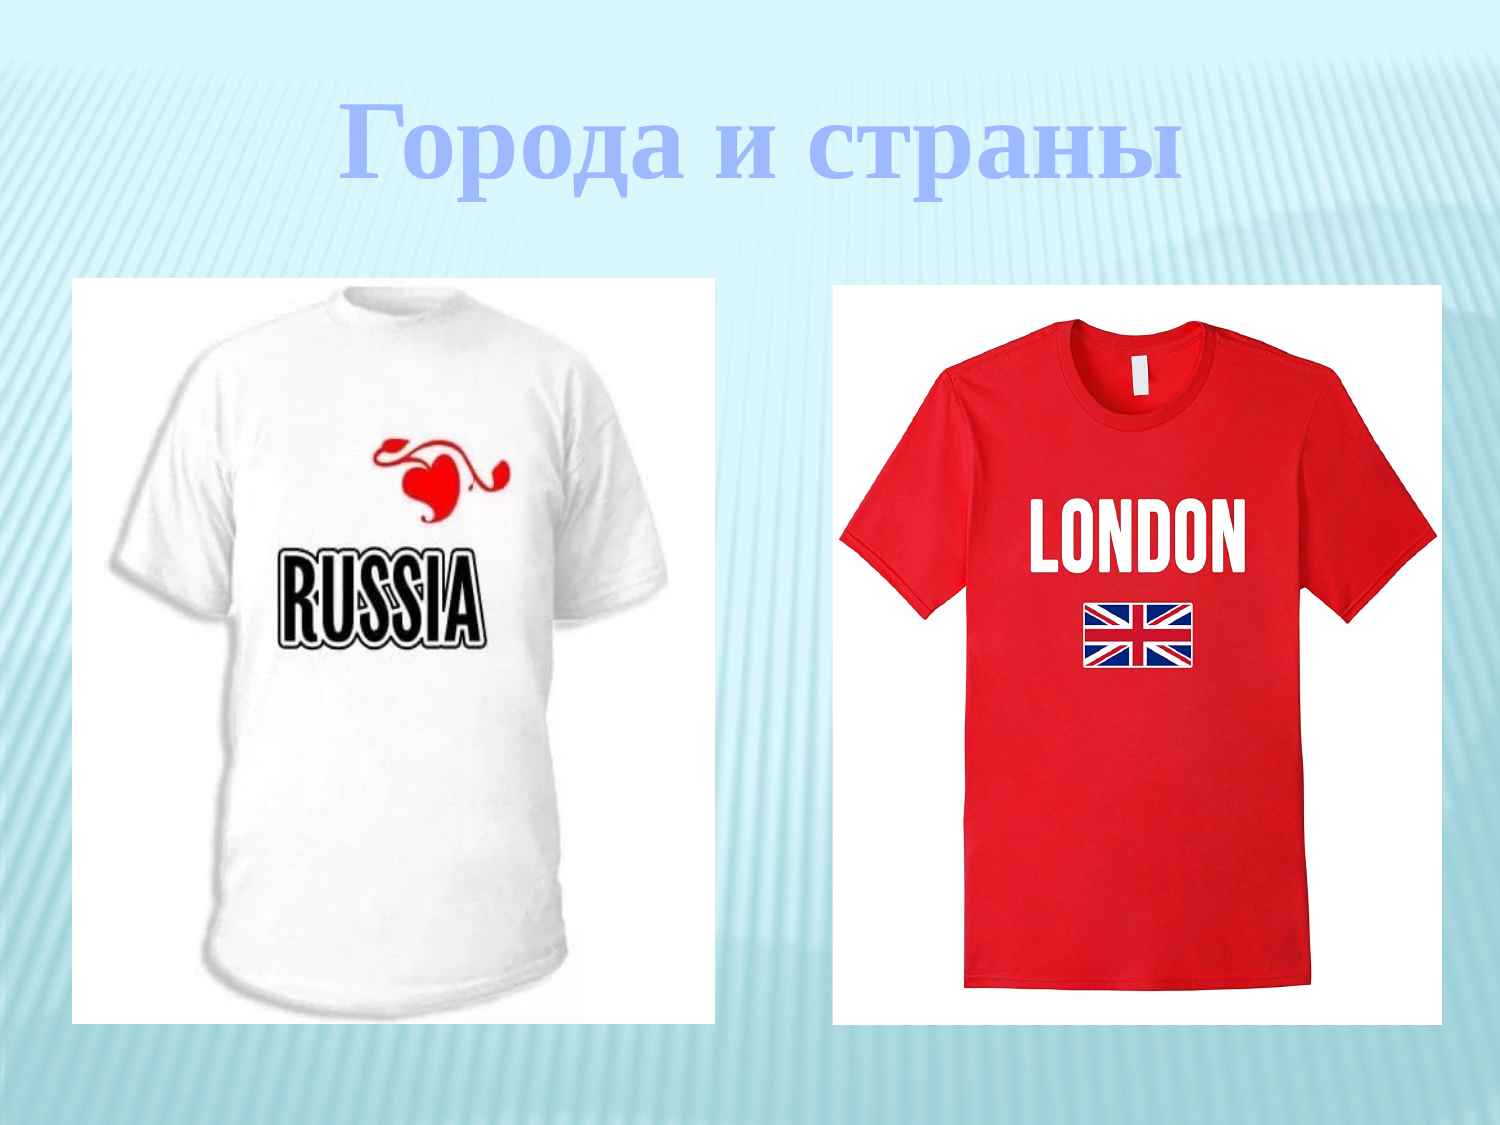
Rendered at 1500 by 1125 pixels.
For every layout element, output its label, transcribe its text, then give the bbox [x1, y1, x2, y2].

text_box Города и страны [128, 58, 1395, 209]
picture [72, 278, 715, 1024]
picture [832, 284, 1443, 1026]
